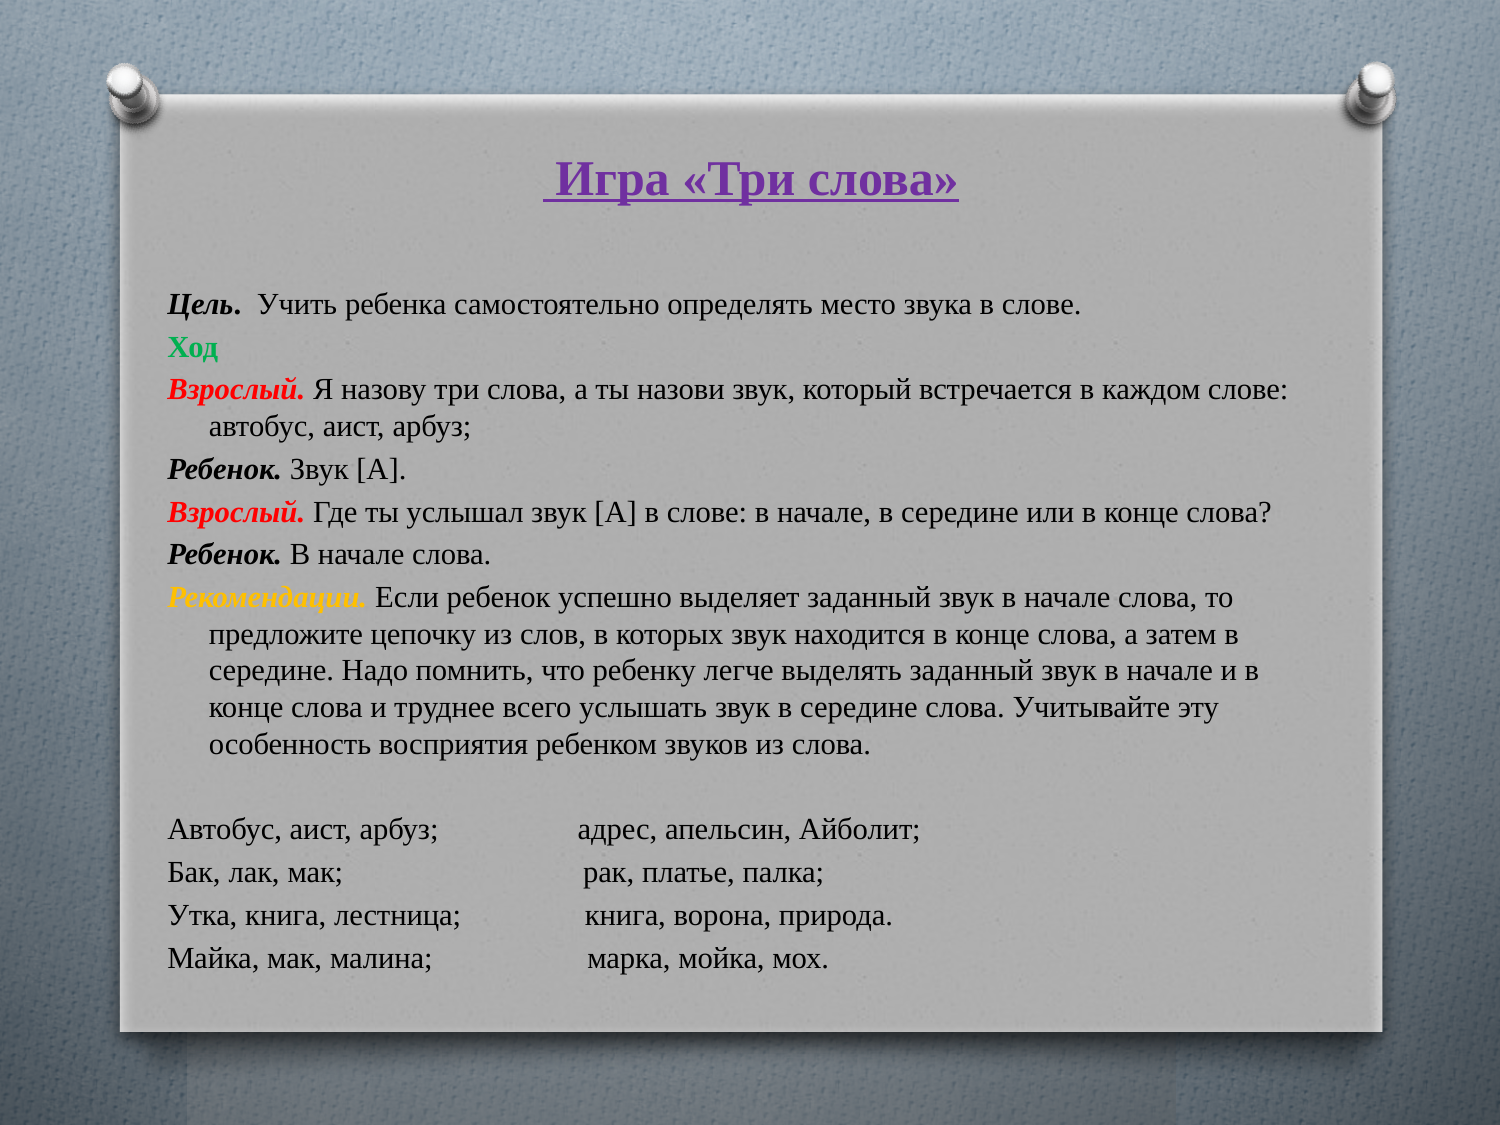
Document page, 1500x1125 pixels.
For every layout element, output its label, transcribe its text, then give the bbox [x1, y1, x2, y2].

picture [75, 29, 198, 153]
picture [1317, 35, 1439, 156]
list Цель. Учить ребенка самостоятельно определять место звука в слове. Ход Взрослый. Я назову три слова, а ты назови звук, который встречается в каждом слове: автобус, аист, арбуз; Ребенок. Звук [А]. Взрослый. Где ты услышал звук [А] в слове: в начале, в середине или в конце слова? Ребенок. В начале слова. Рекомендации. Если ребенок успешно выделяет заданный звук в начале слова, то предложите цепочку из слов, в которых звук находится в конце слова, а затем в середине. Надо помнить, что ребенку легче выделять заданный звук в начале и в конце слова и труднее всего услышать звук в середине слова. Учитывайте эту особенность восприятия ребенком звуков из слова. Автобус, аист, арбуз; адрес, апельсин, Айболит; Бак, лак, мак; рак, платье, палка; Утка, книга, лестница; книга, ворона, природа. Майка, мак, малина; марка, мойка, мох. [152, 246, 1336, 985]
title Игра «Три слова» [179, 105, 1323, 246]
